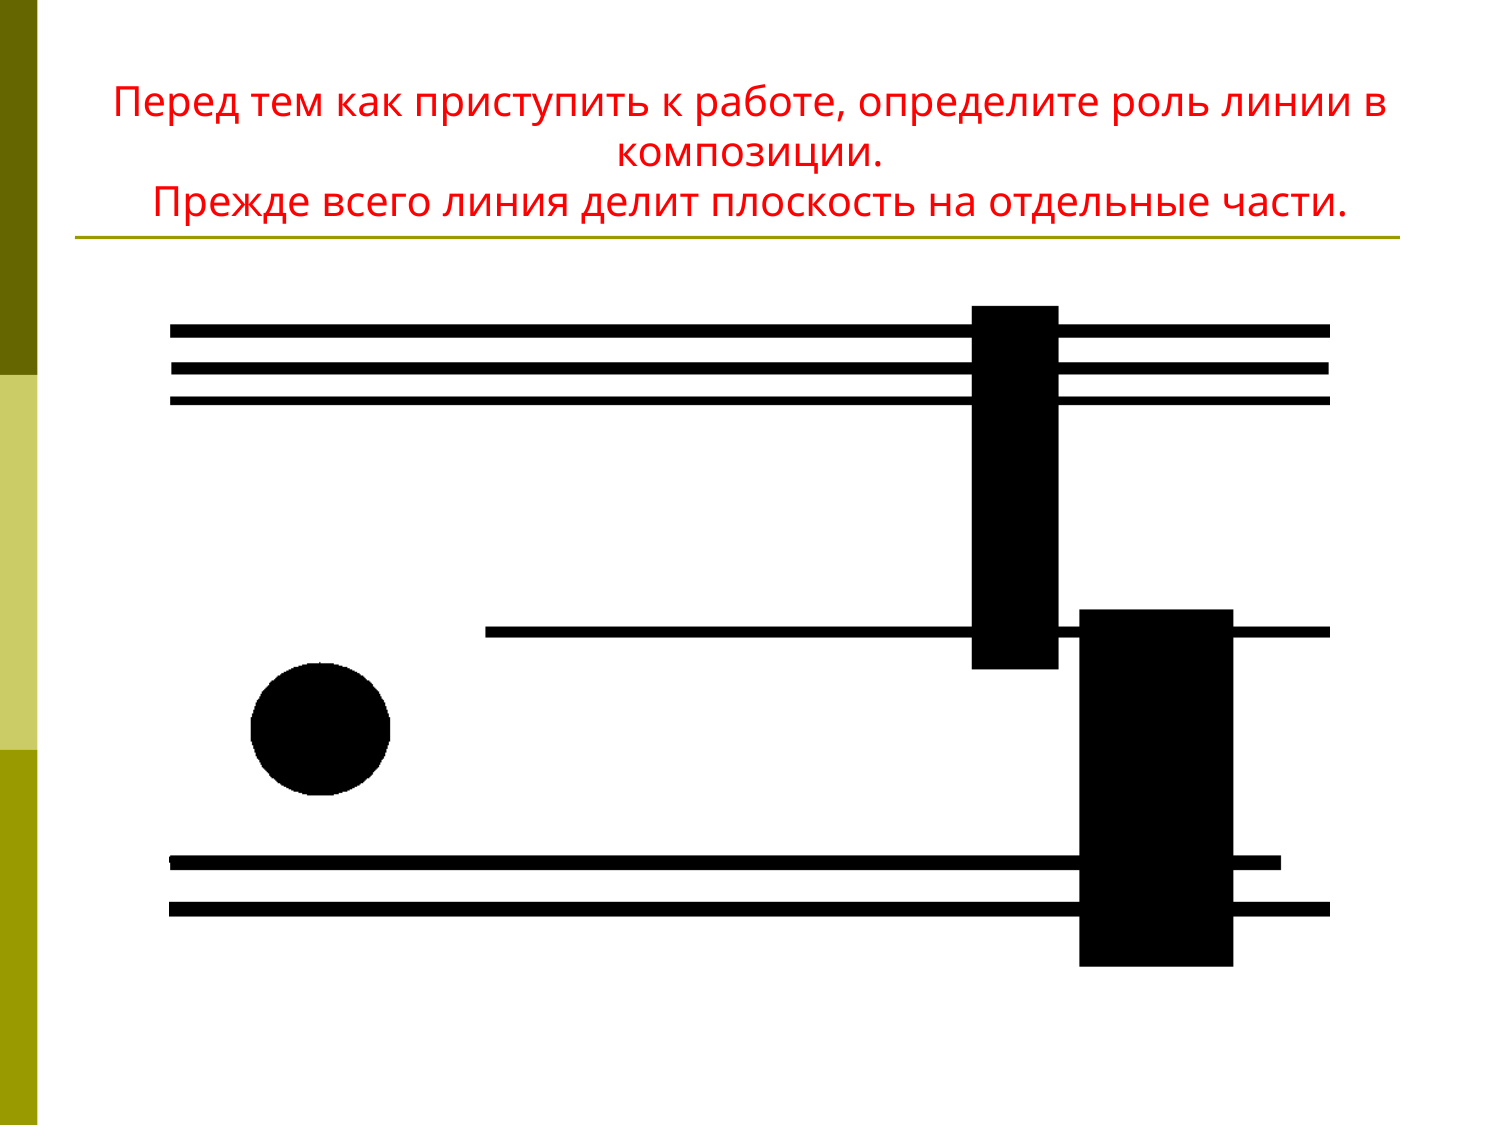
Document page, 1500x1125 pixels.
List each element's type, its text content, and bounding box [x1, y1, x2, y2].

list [169, 262, 1331, 1006]
title Перед тем как приступить к работе, определите роль линии в композиции. Прежде всего линия делит плоскость на отдельные части. [74, 45, 1426, 233]
